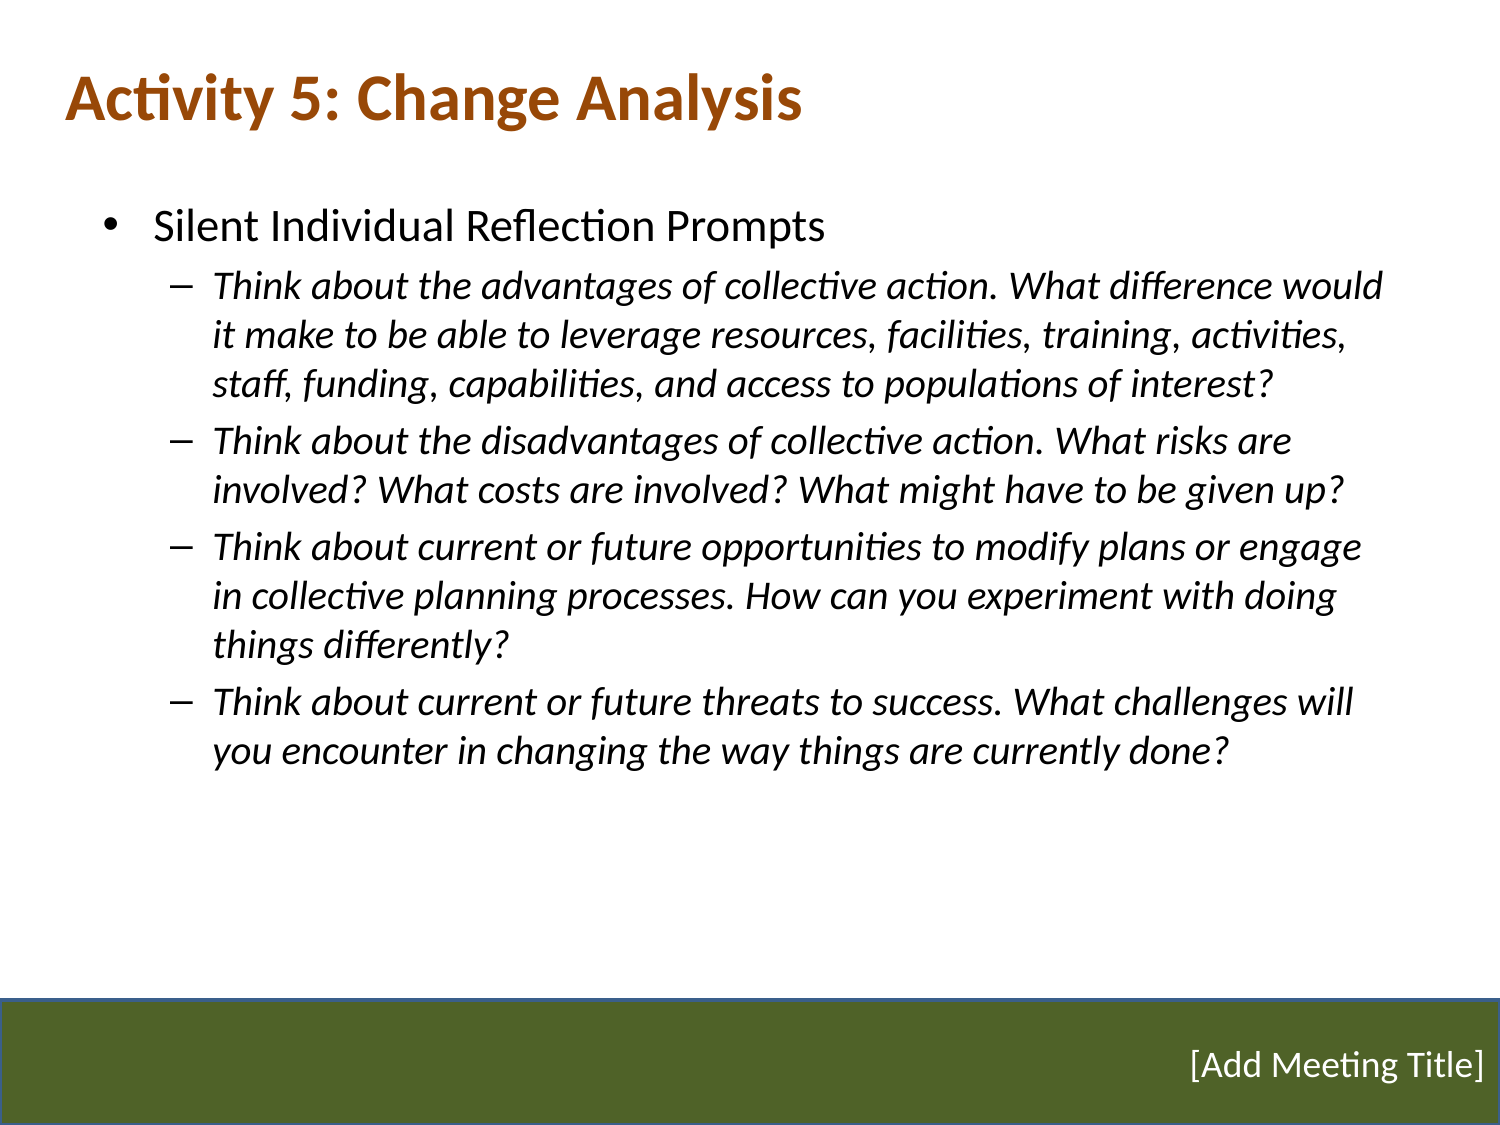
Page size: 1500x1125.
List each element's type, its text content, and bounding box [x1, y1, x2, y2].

list Silent Individual Reflection Prompts Think about the advantages of collective action. What difference would it make to be able to leverage resources, facilities, training, activities, staff, funding, capabilities, and access to populations of interest? Think about the disadvantages of collective action. What risks are involved? What costs are involved? What might have to be given up? Think about current or future opportunities to modify plans or engage in collective planning processes. How can you experiment with doing things differently? Think about current or future threats to success. What challenges will you encounter in changing the way things are currently done? [87, 187, 1413, 888]
text_box [Add Meeting Title] [0, 998, 1500, 1125]
title Activity 5: Change Analysis [50, 0, 1400, 188]
